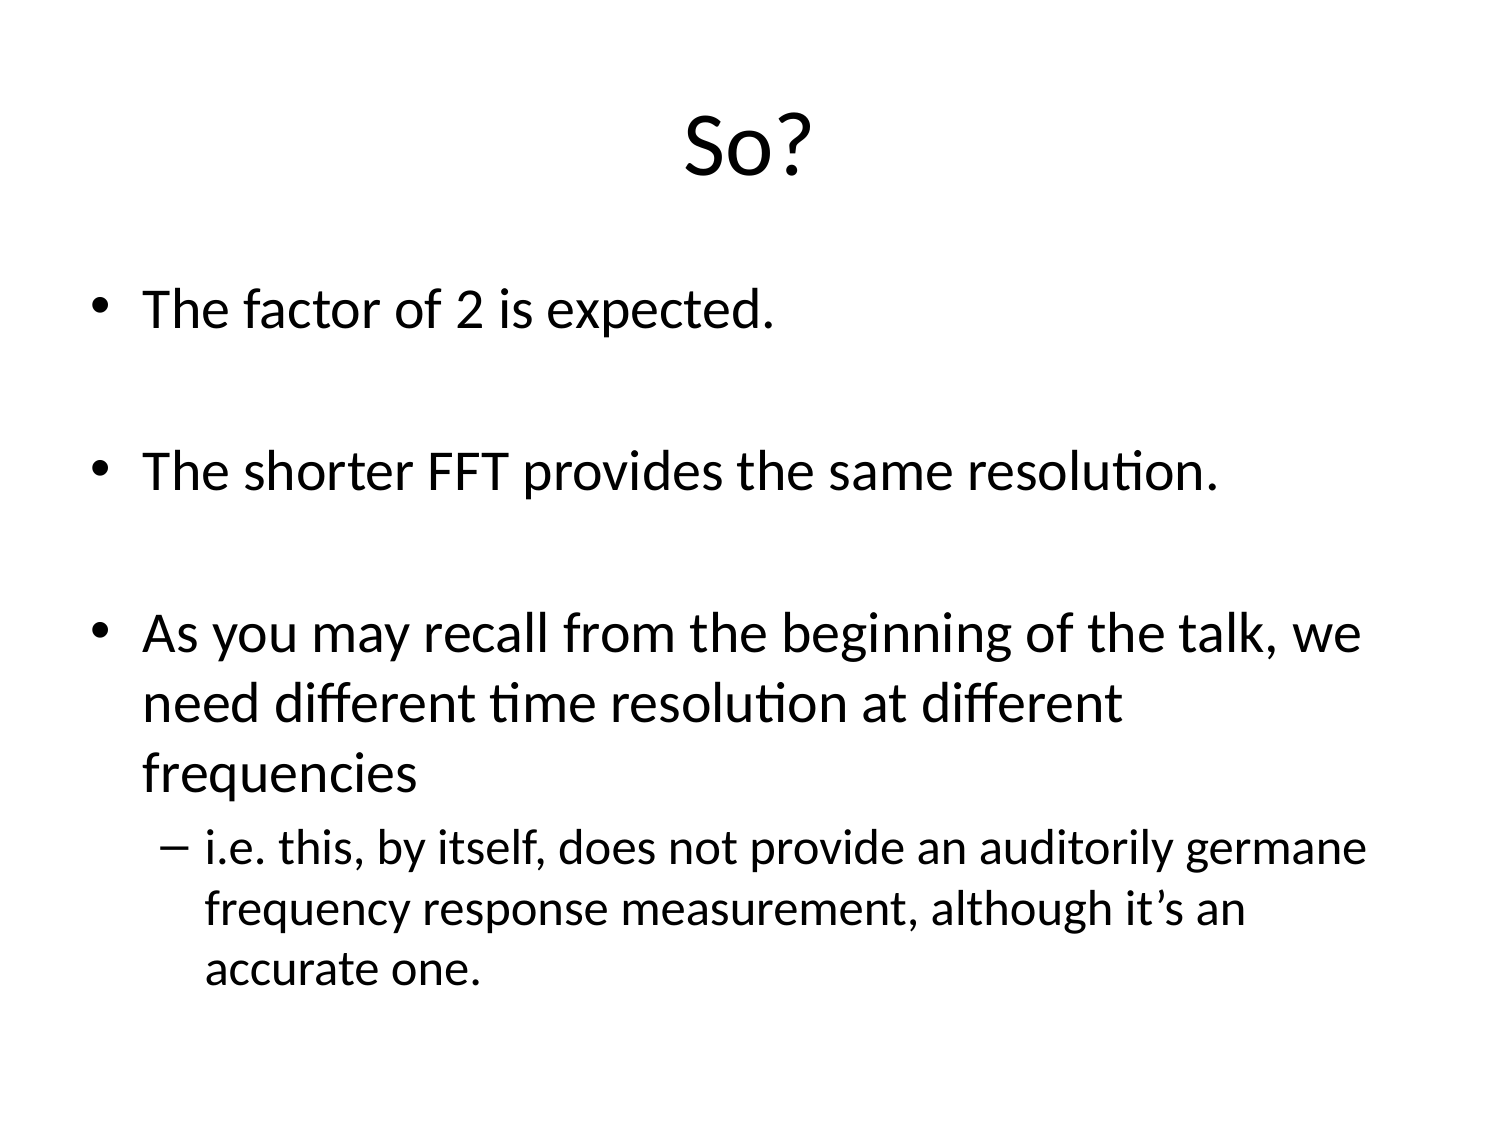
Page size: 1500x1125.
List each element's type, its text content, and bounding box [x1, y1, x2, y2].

title So? [75, 45, 1425, 233]
list The factor of 2 is expected. The shorter FFT provides the same resolution. As you may recall from the beginning of the talk, we need different time resolution at different frequencies i.e. this, by itself, does not provide an auditorily germane frequency response measurement, although it’s an accurate one. [75, 262, 1425, 1005]
